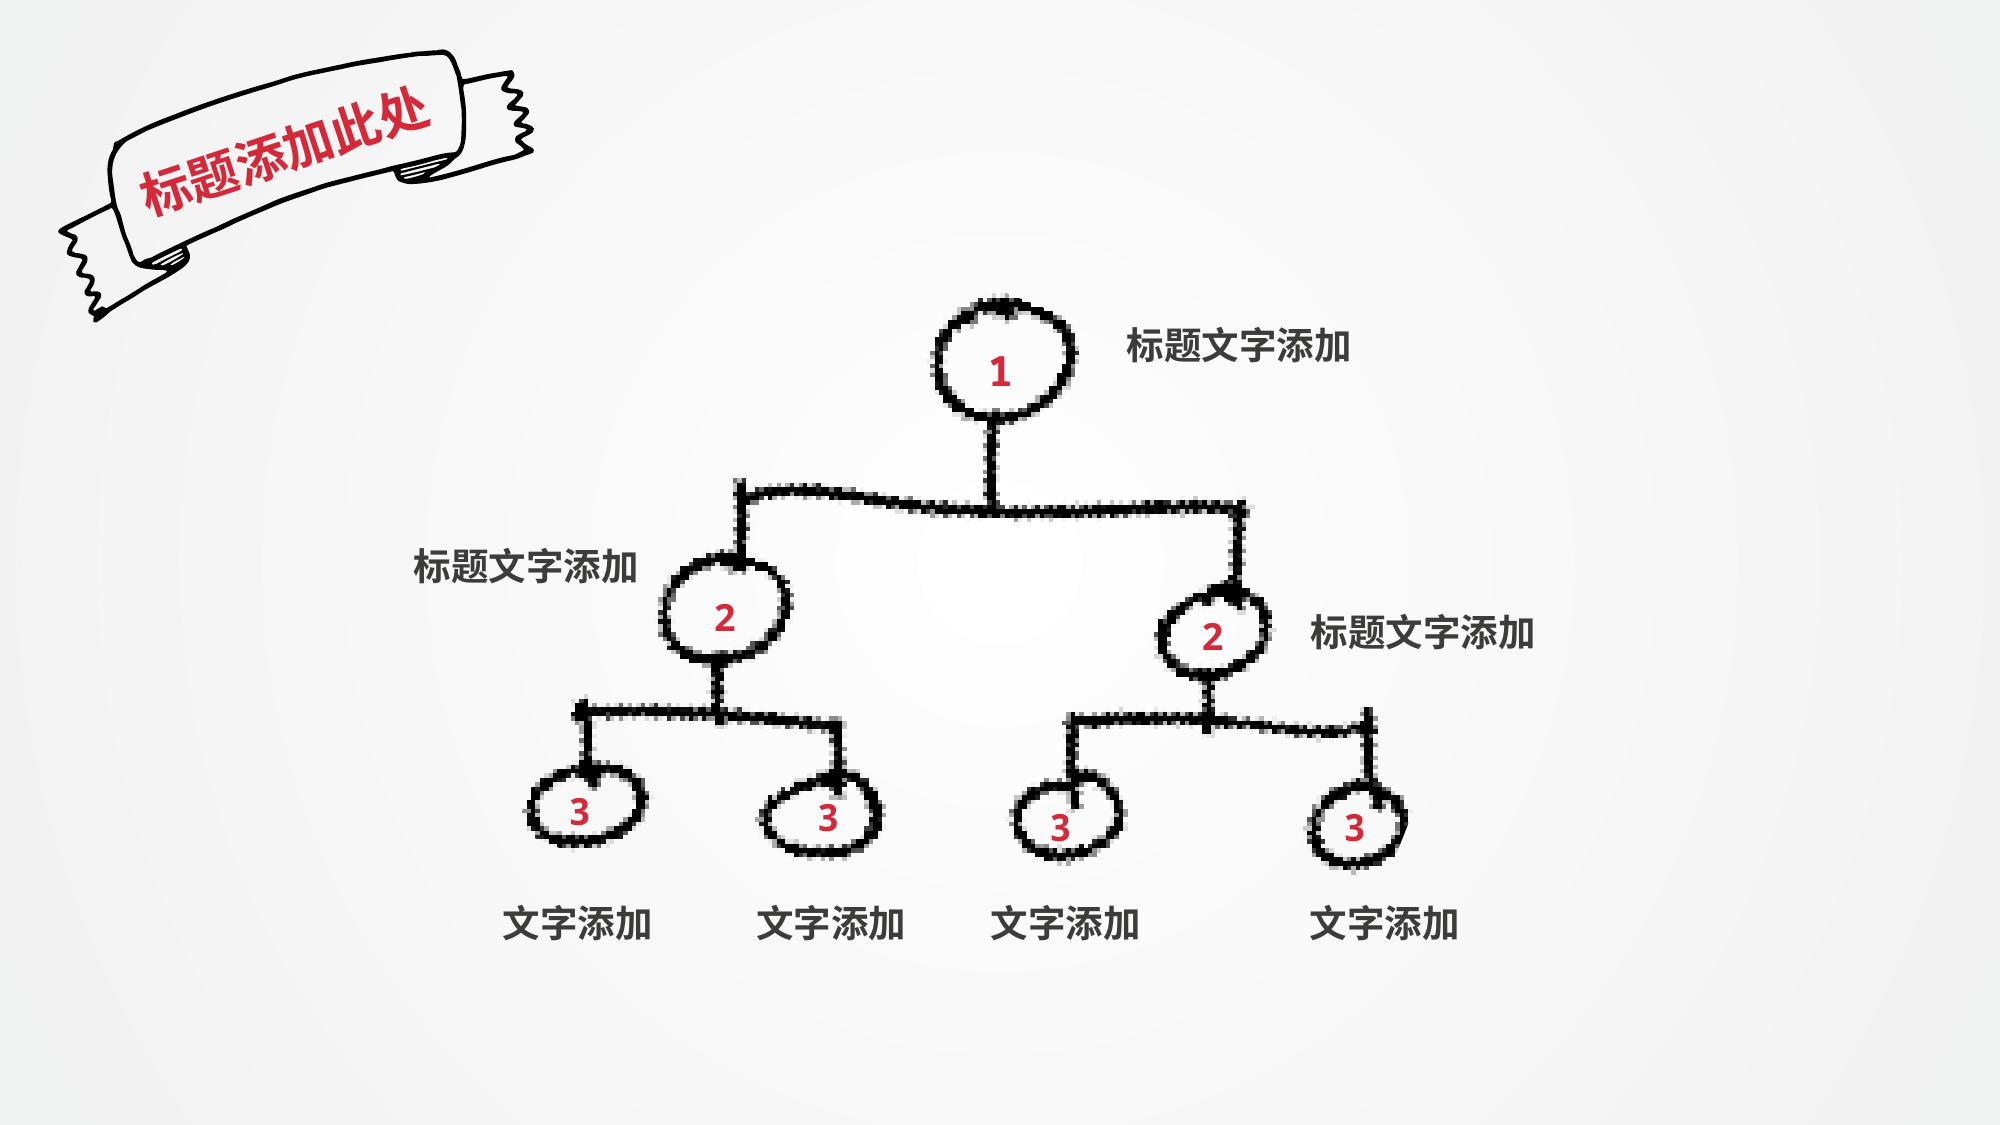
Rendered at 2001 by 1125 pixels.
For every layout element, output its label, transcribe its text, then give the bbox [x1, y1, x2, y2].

text_box 标题文字添加 [1440, 592, 1664, 662]
picture [610, 325, 1440, 1006]
text_box 标题文字添加 [1112, 306, 1480, 375]
text_box 标题文字添加 [285, 526, 610, 596]
text_box 文字添加 [1440, 883, 1569, 953]
text_box 文字添加 [393, 884, 610, 953]
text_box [57, 48, 535, 323]
text_box 3 [527, 771, 610, 841]
